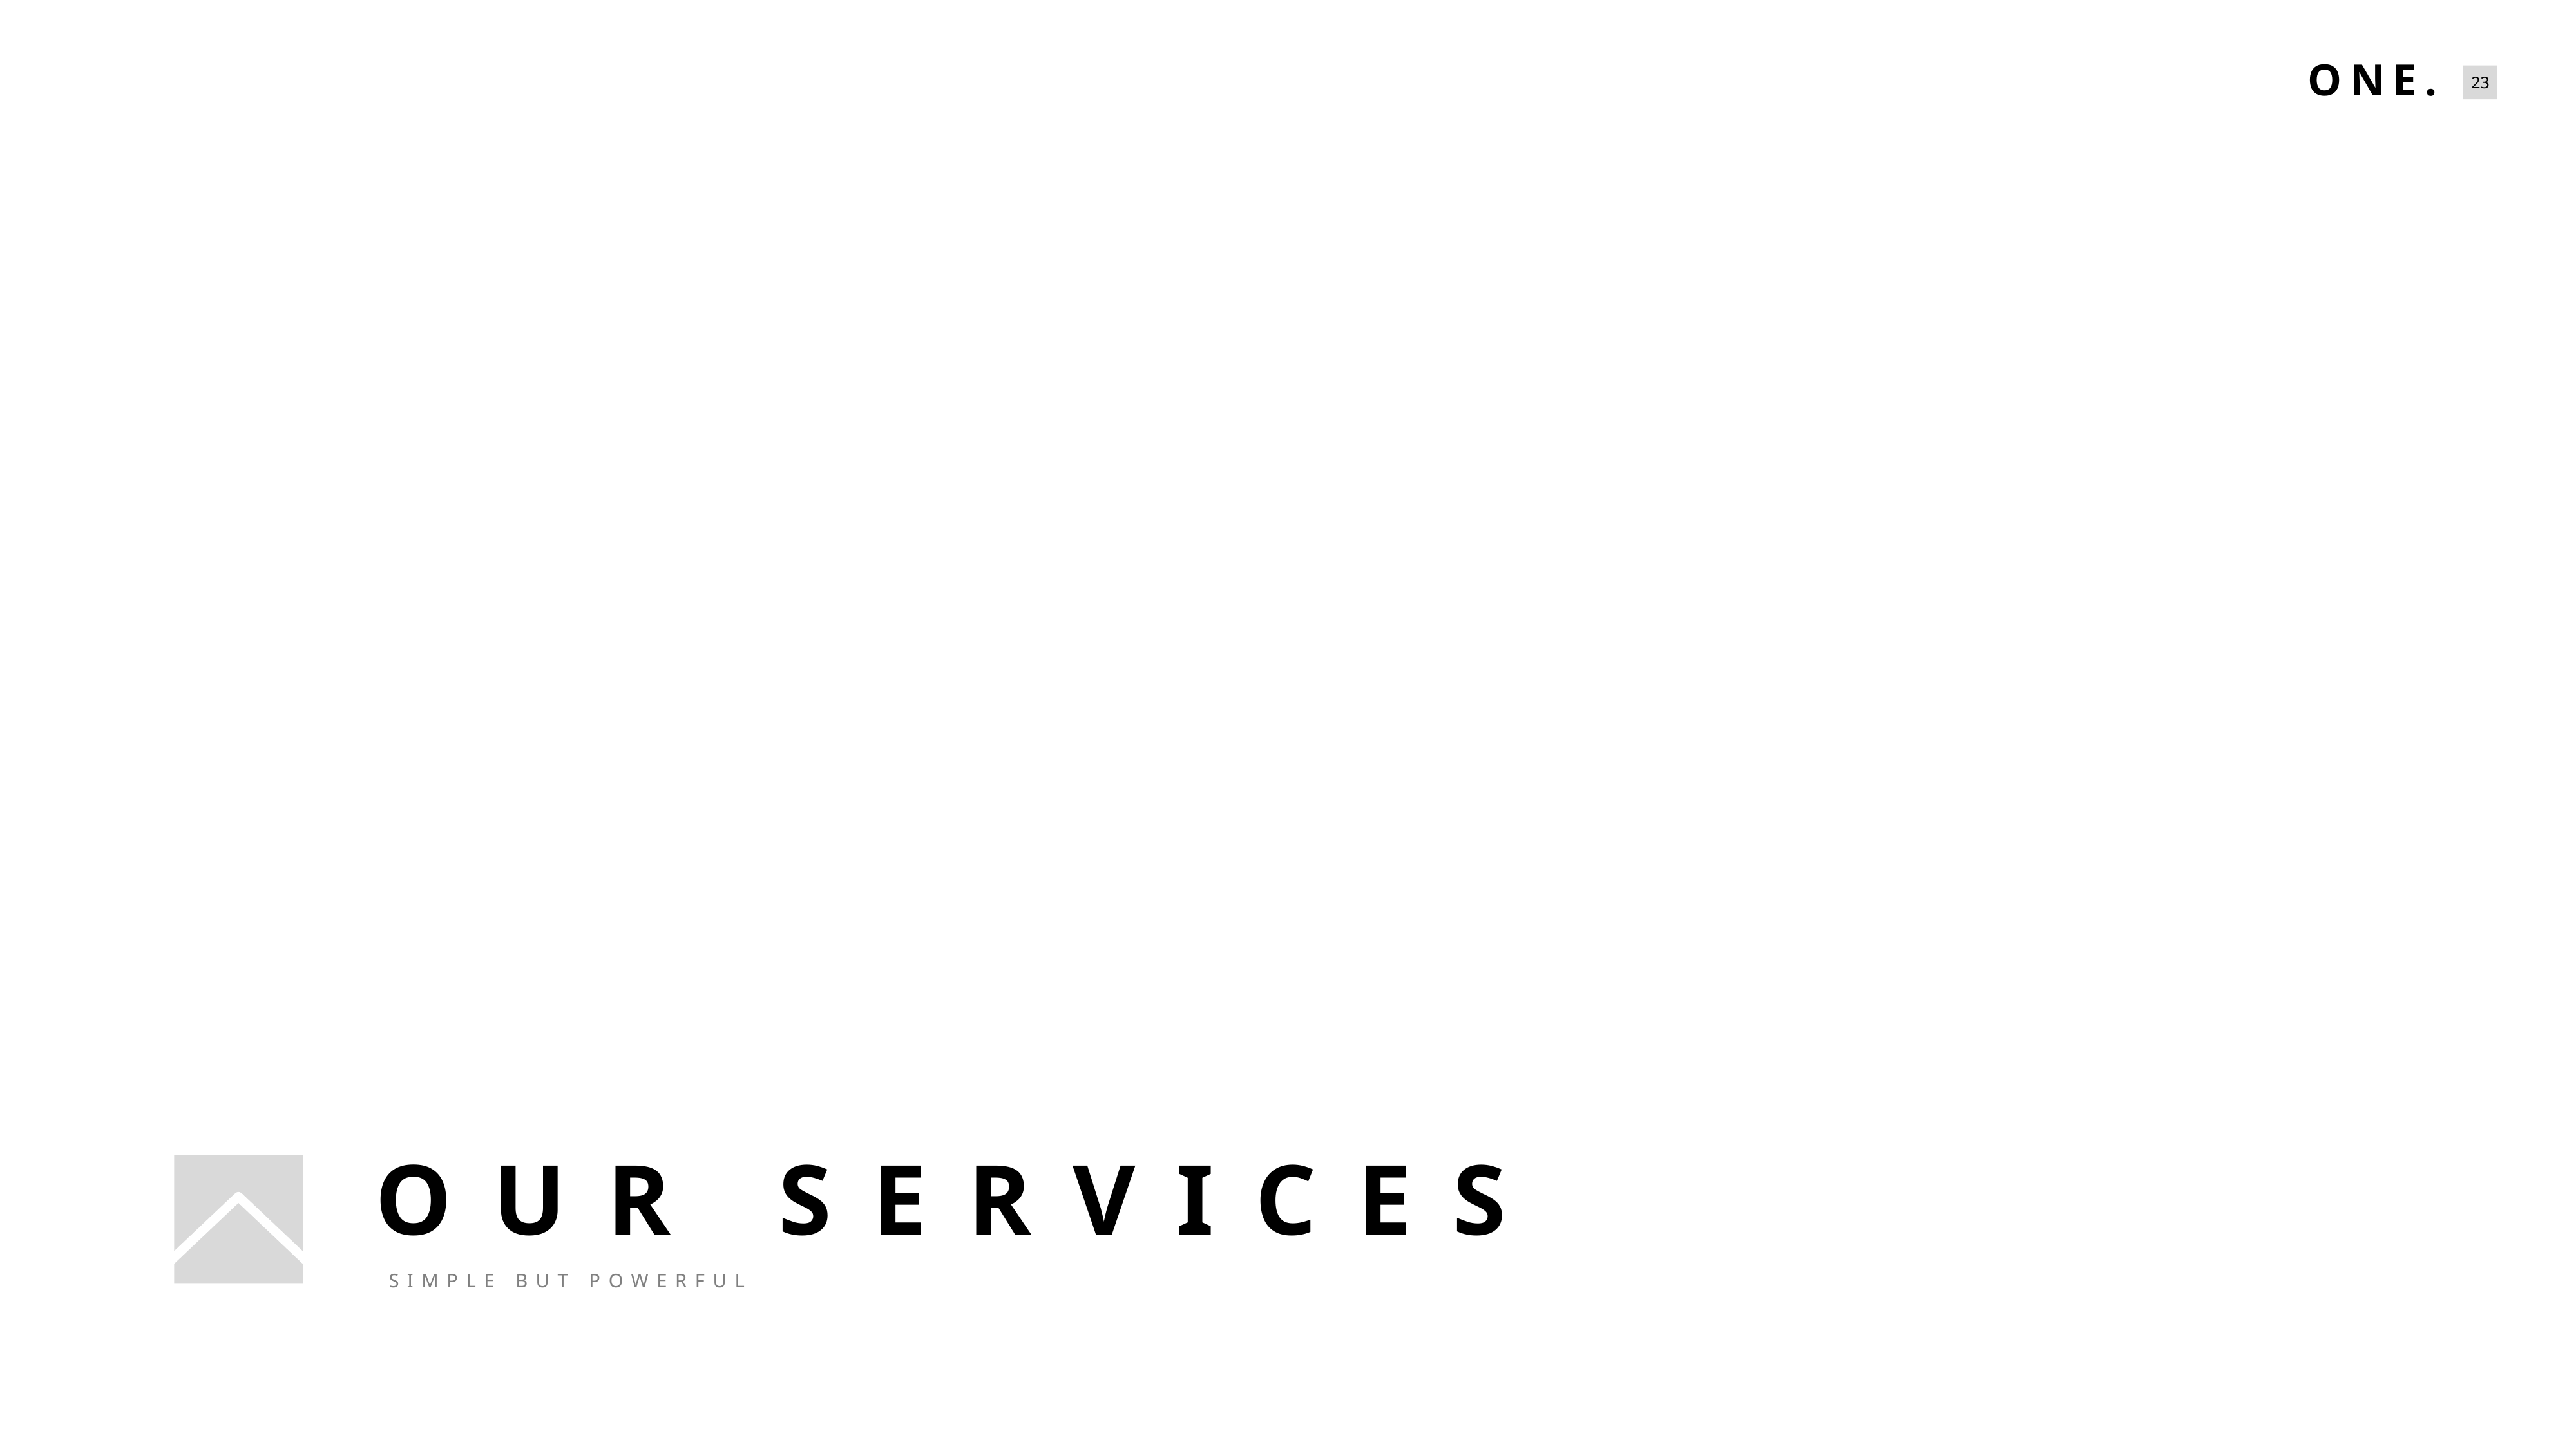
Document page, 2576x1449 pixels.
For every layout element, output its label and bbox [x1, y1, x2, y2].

text_box [365, 1133, 1723, 1297]
text_box [146, 1155, 330, 1284]
